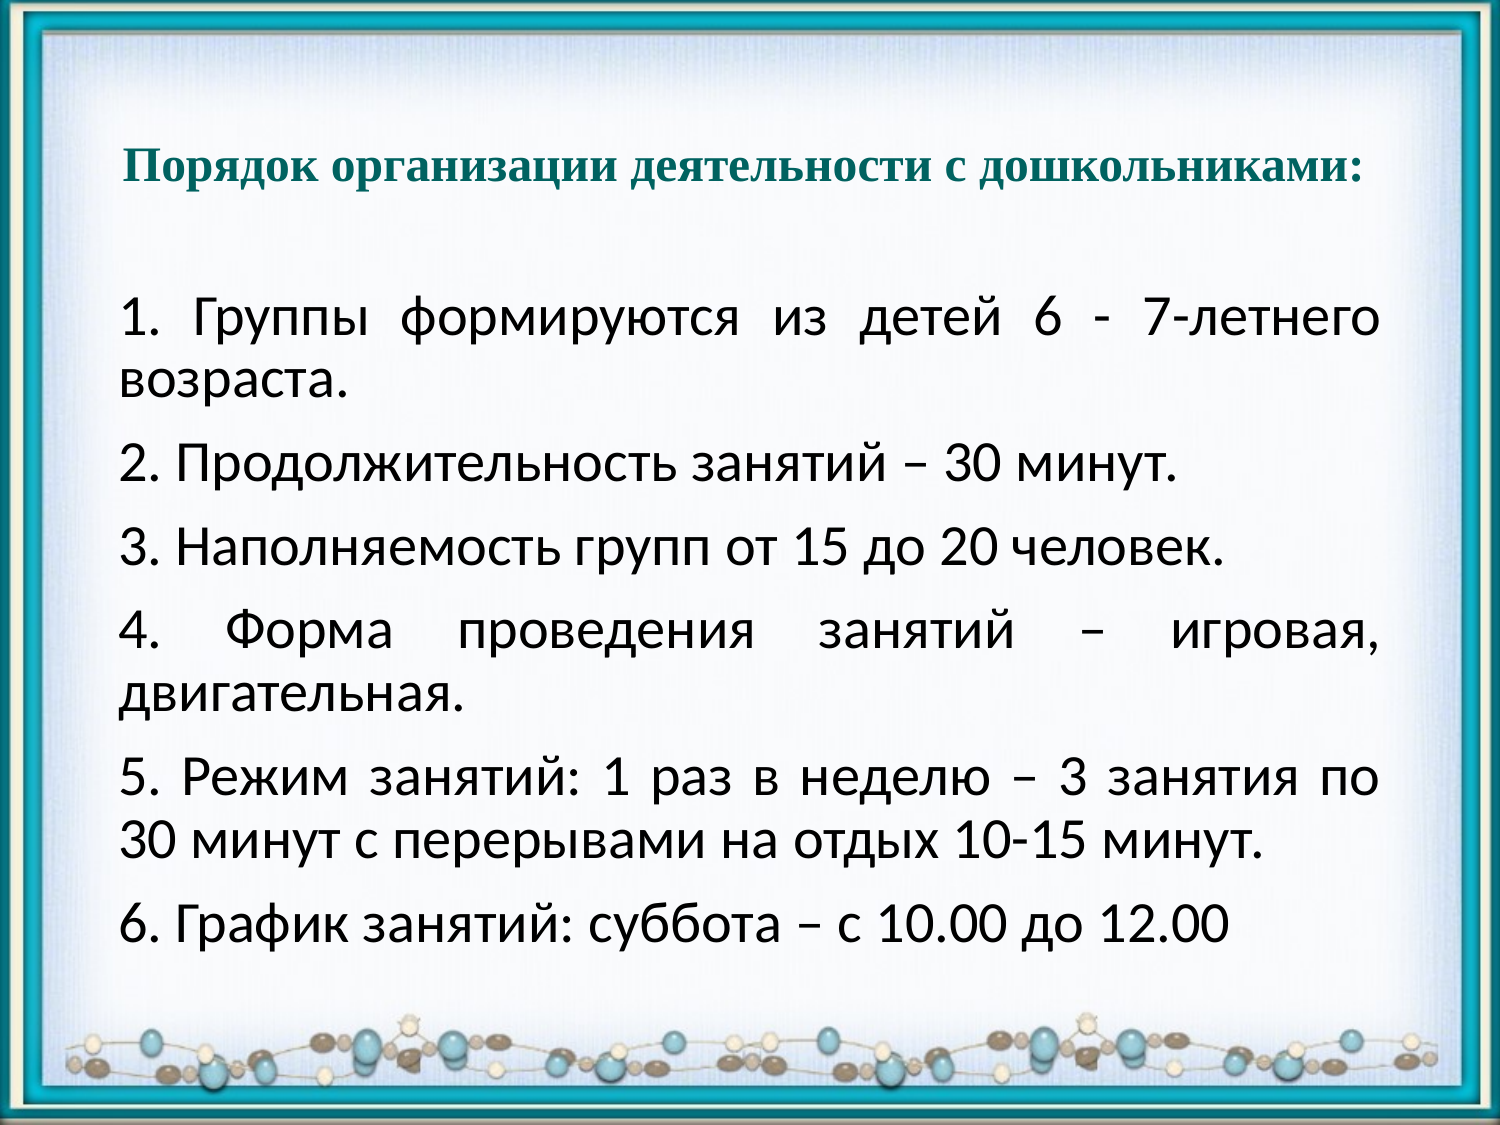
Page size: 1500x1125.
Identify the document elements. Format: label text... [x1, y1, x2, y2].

list 1. Группы формируются из детей 6 - 7-летнего возраста. 2. Продолжительность занятий – 30 минут. 3. Наполняемость групп от 15 до 20 человек. 4. Форма проведения занятий – игровая, двигательная. 5. Режим занятий: 1 раз в неделю – 3 занятия по 30 минут с перерывами на отдых 10-15 минут. 6. График занятий: суббота – с 10.00 до 12.00 [103, 277, 1397, 992]
title Порядок организации деятельности с дошкольниками: [103, 59, 1397, 277]
picture [0, 0, 1500, 1125]
